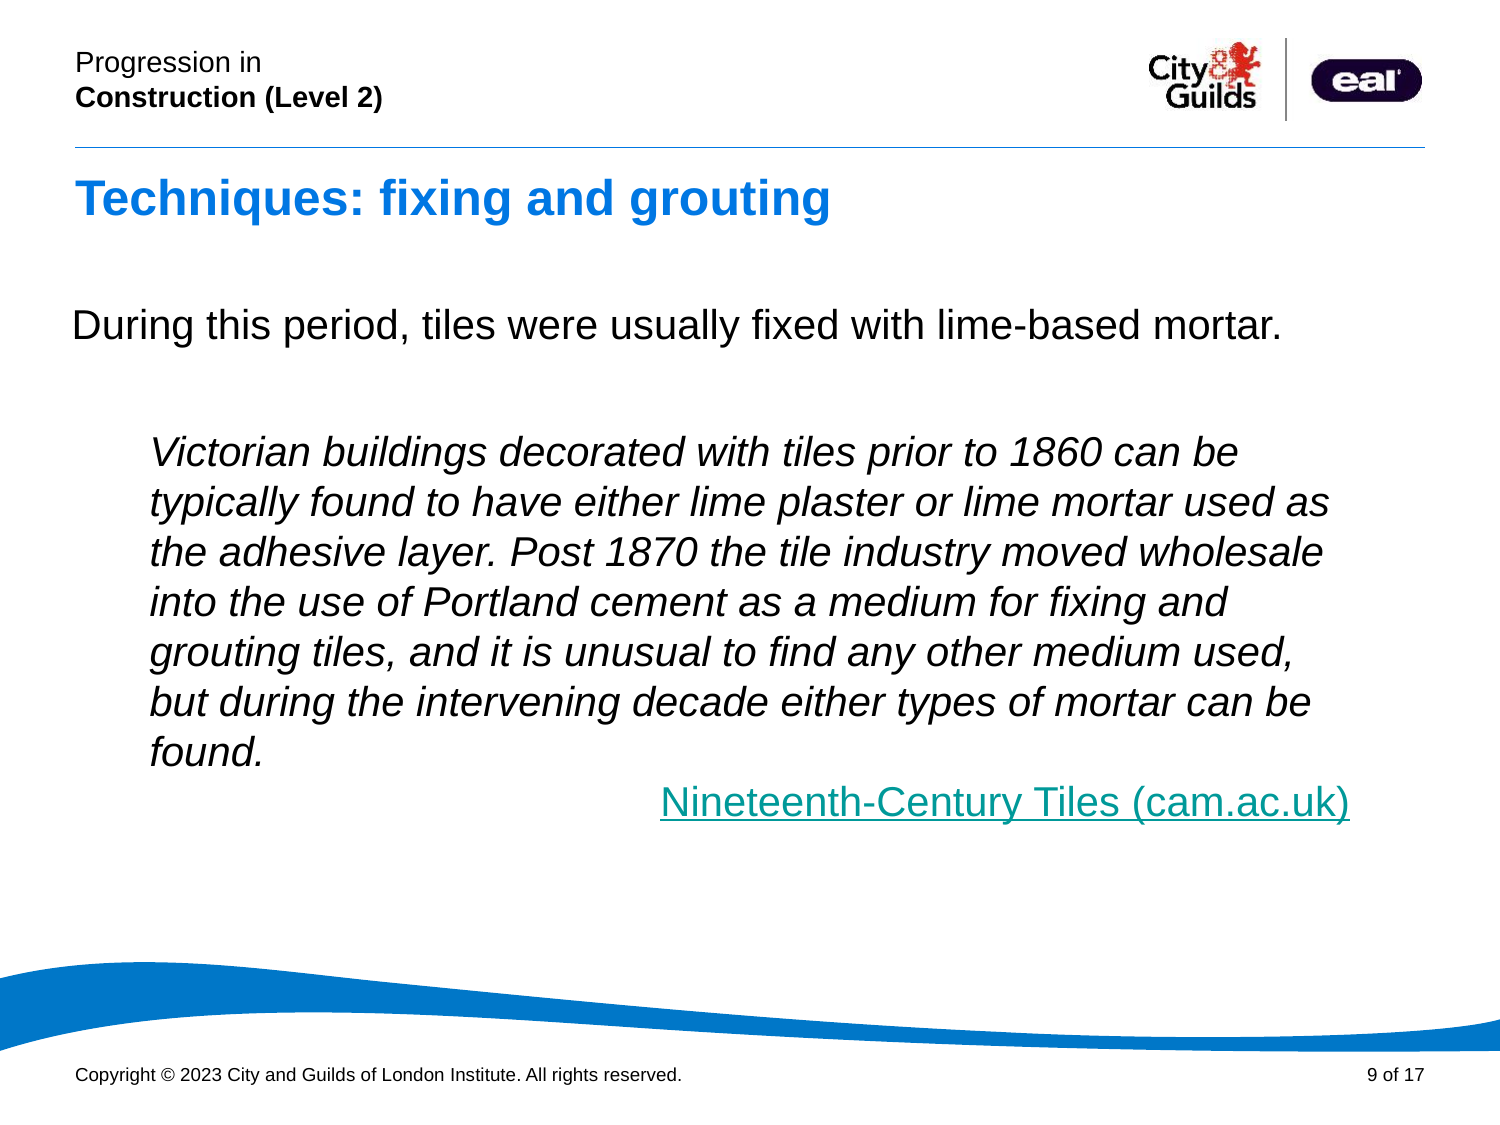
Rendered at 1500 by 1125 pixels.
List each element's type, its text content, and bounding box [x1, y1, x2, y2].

picture [1149, 38, 1422, 121]
text_box Victorian buildings decorated with tiles prior to 1860 can be typically found to have either lime plaster or lime mortar used as the adhesive layer. Post 1870 the tile industry moved wholesale into the use of Portland cement as a medium for fixing and grouting tiles, and it is unusual to find any other medium used, but during the intervening decade either types of mortar can be found. Nineteenth-Century Tiles (cam.ac.uk) [134, 416, 1366, 832]
text_box During this period, tiles were usually fixed with lime-based mortar. [56, 290, 1425, 356]
title Techniques: fixing and grouting [74, 165, 1426, 229]
